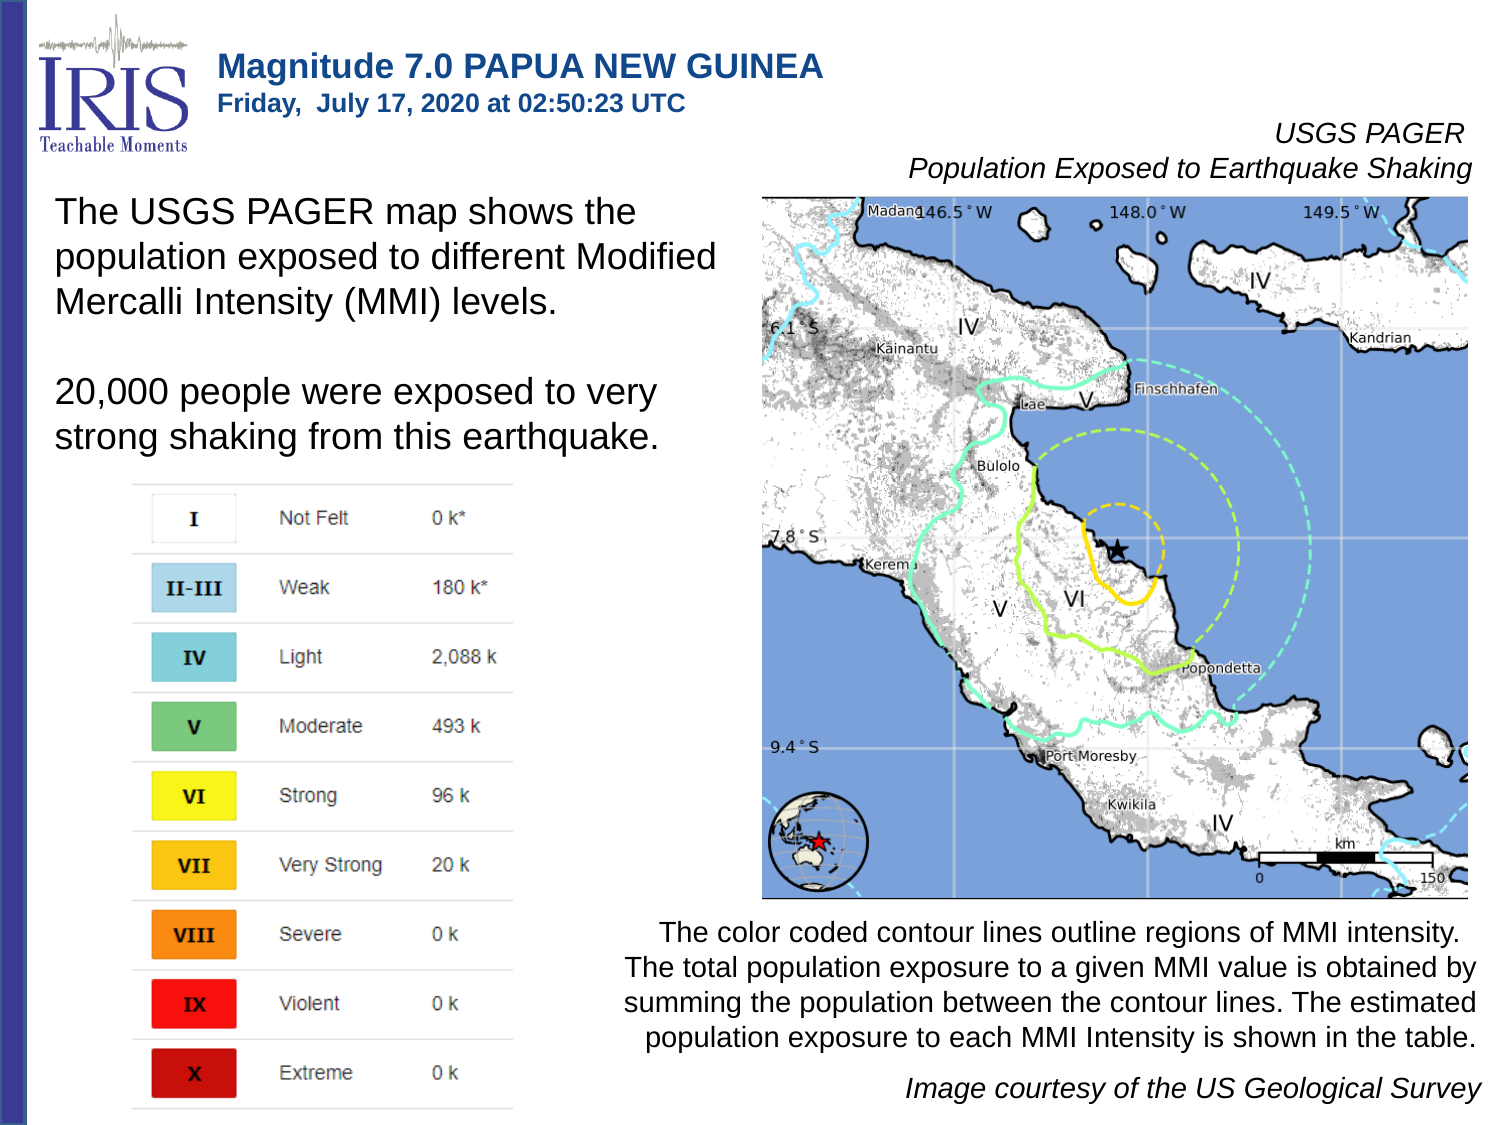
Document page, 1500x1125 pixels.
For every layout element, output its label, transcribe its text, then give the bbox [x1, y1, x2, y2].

text_box The USGS PAGER map shows the population exposed to different Modified Mercalli Intensity (MMI) levels. 20,000 people were exposed to very strong shaking from this earthquake. [39, 179, 763, 465]
text_box [0, 0, 27, 1125]
text_box Magnitude 7.0 PAPUA NEW GUINEA Friday, July 17, 2020 at 02:50:23 UTC [202, 0, 1499, 125]
picture [132, 474, 513, 1118]
text_box Image courtesy of the US Geological Survey [890, 1061, 1500, 1112]
text_box USGS PAGER Population Exposed to Earthquake Shaking [850, 125, 1489, 193]
text_box The color coded contour lines outline regions of MMI intensity. The total population exposure to a given MMI value is obtained by summing the population between the contour lines. The estimated population exposure to each MMI Intensity is shown in the table. [546, 905, 1493, 1061]
picture [762, 195, 1468, 901]
picture [39, 12, 188, 165]
